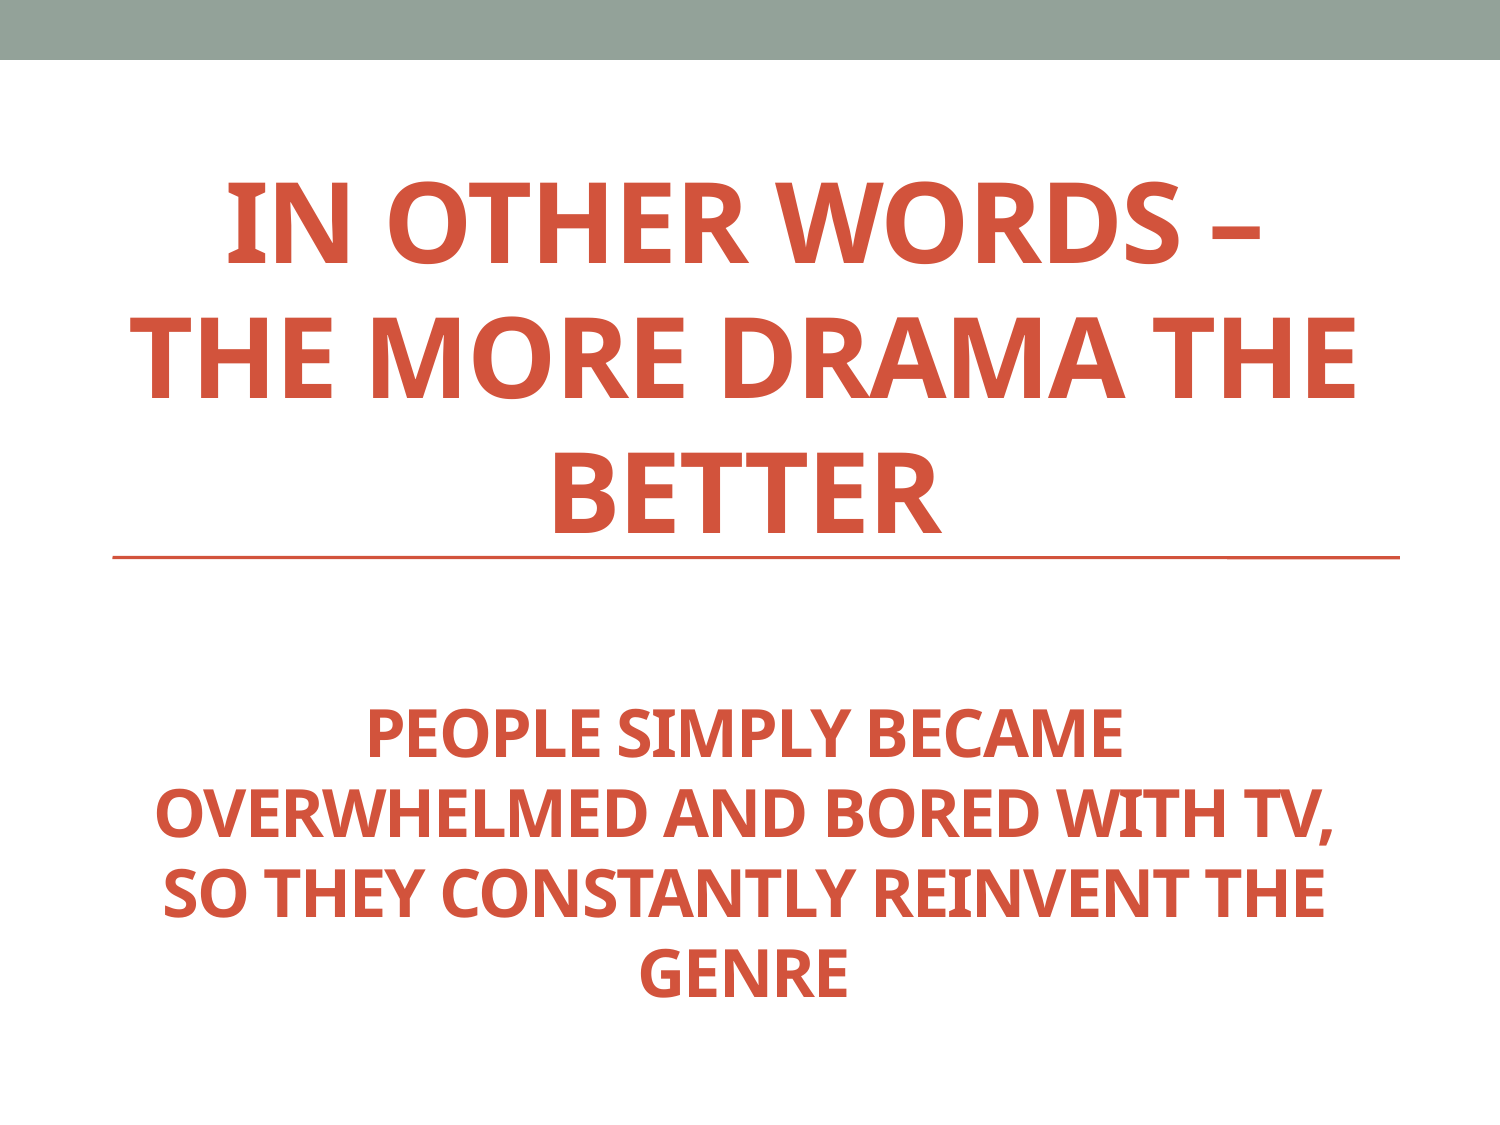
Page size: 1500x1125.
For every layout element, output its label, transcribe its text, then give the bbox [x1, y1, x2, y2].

title In other words – the more drama the better People simply became overwhelmed and bored with tv, so they constantly reinvent the genre [100, 184, 1388, 1019]
